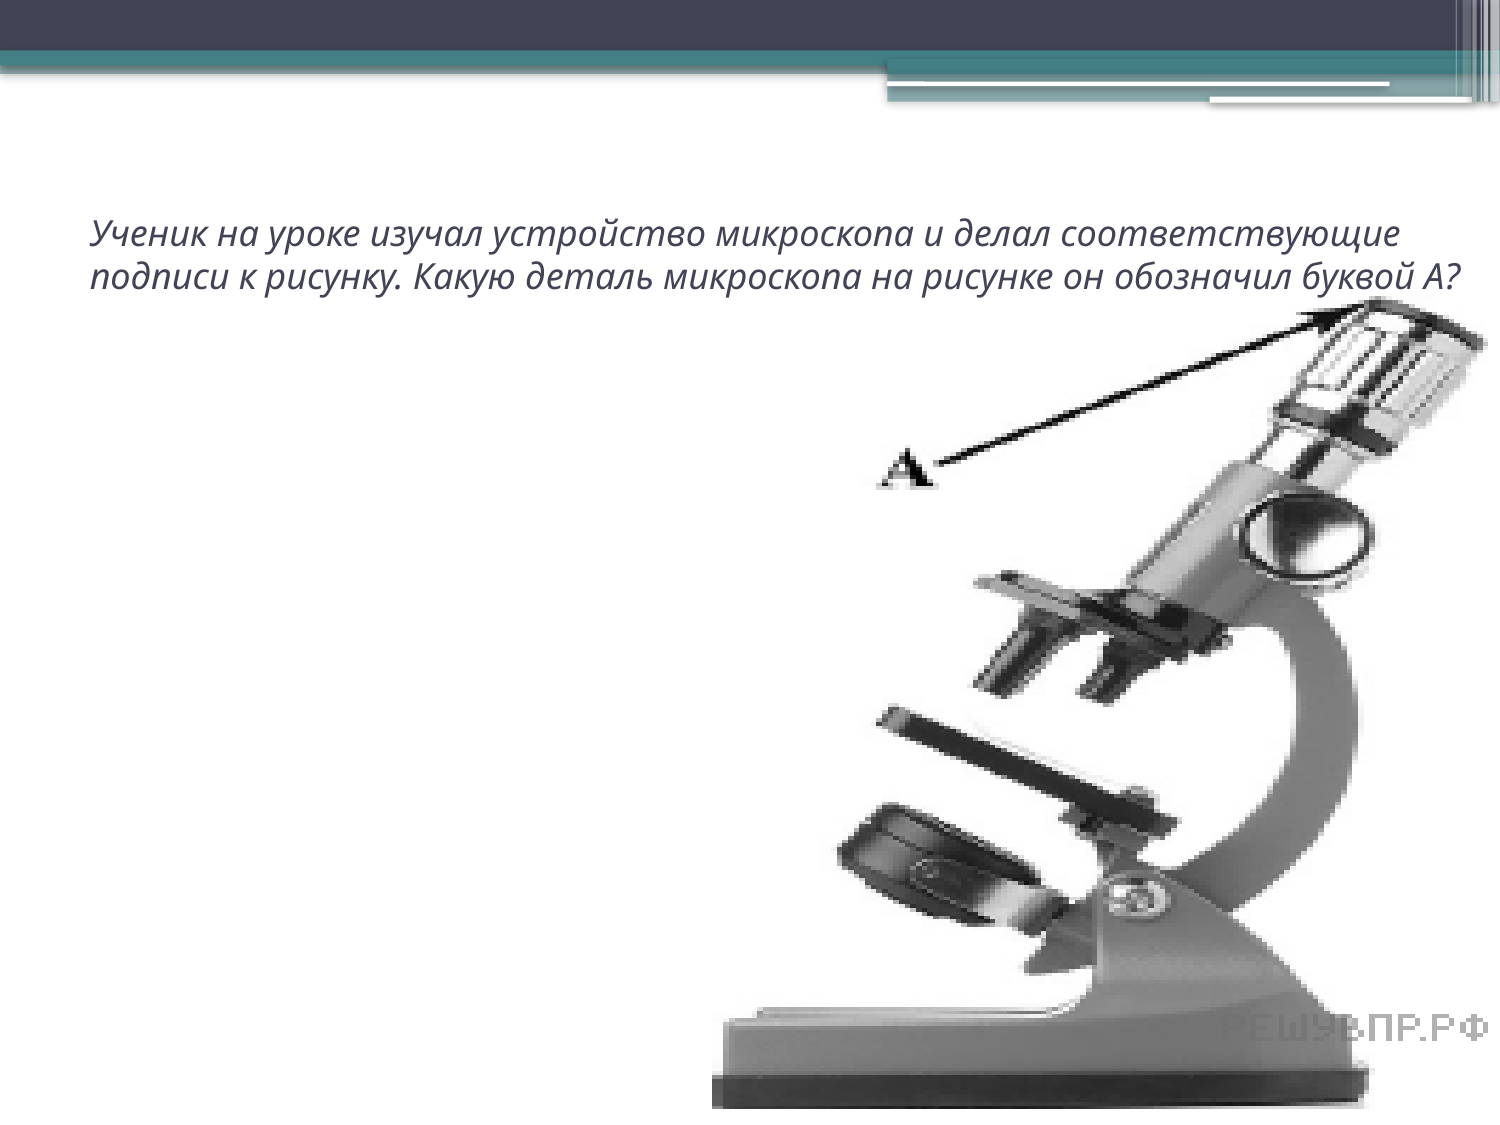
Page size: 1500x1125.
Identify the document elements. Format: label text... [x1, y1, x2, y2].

picture [690, 278, 1500, 1125]
title Ученик на уроке изучал устройство микроскопа и делал соответствующие подписи к рисунку. Какую деталь микроскопа на рисунке он обозначил буквой А? [75, 187, 1500, 363]
